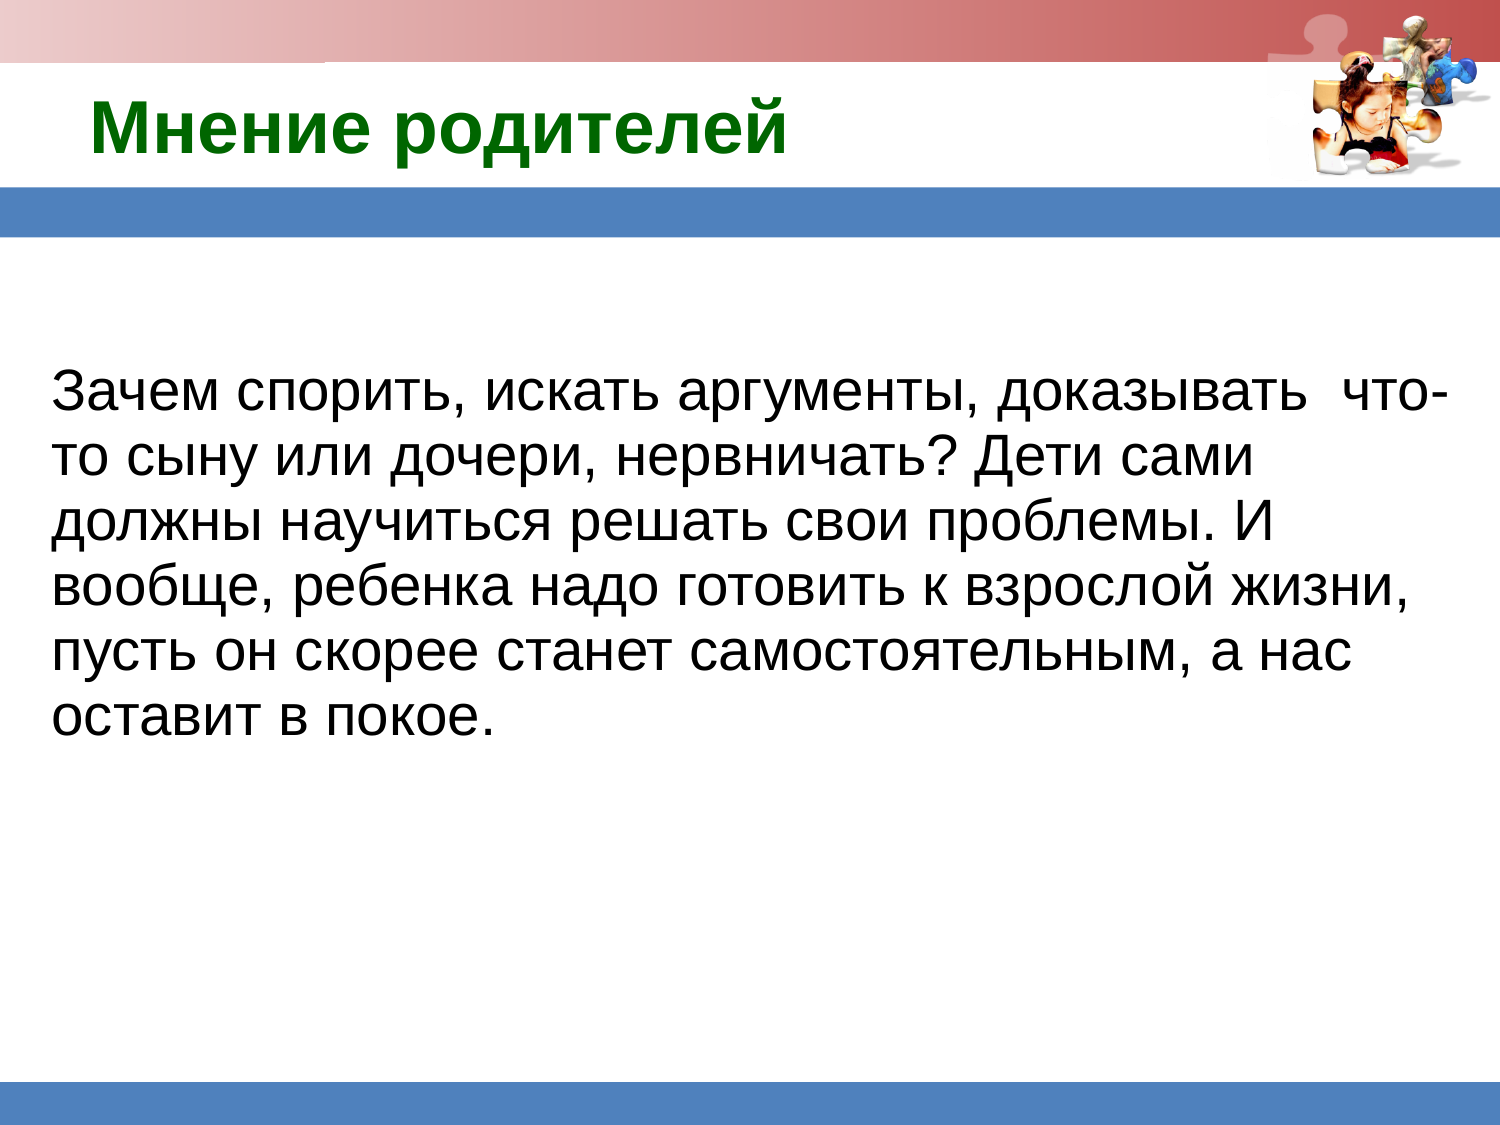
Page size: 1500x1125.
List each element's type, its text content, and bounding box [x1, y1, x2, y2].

text_box Мнение родителей [75, 62, 1425, 185]
text_box [0, 1082, 1500, 1125]
picture [1265, 25, 1493, 185]
table_header Зачем спорить, искать аргументы, доказывать что-то сыну или дочери, нервничать? Дети сами должны научиться решать свои проблемы. И вообще, ребенка надо готовить к взрослой жизни, пусть он скорее станет самостоятельным, а нас оставит в покое. [37, 350, 1471, 755]
picture [1265, 12, 1493, 24]
